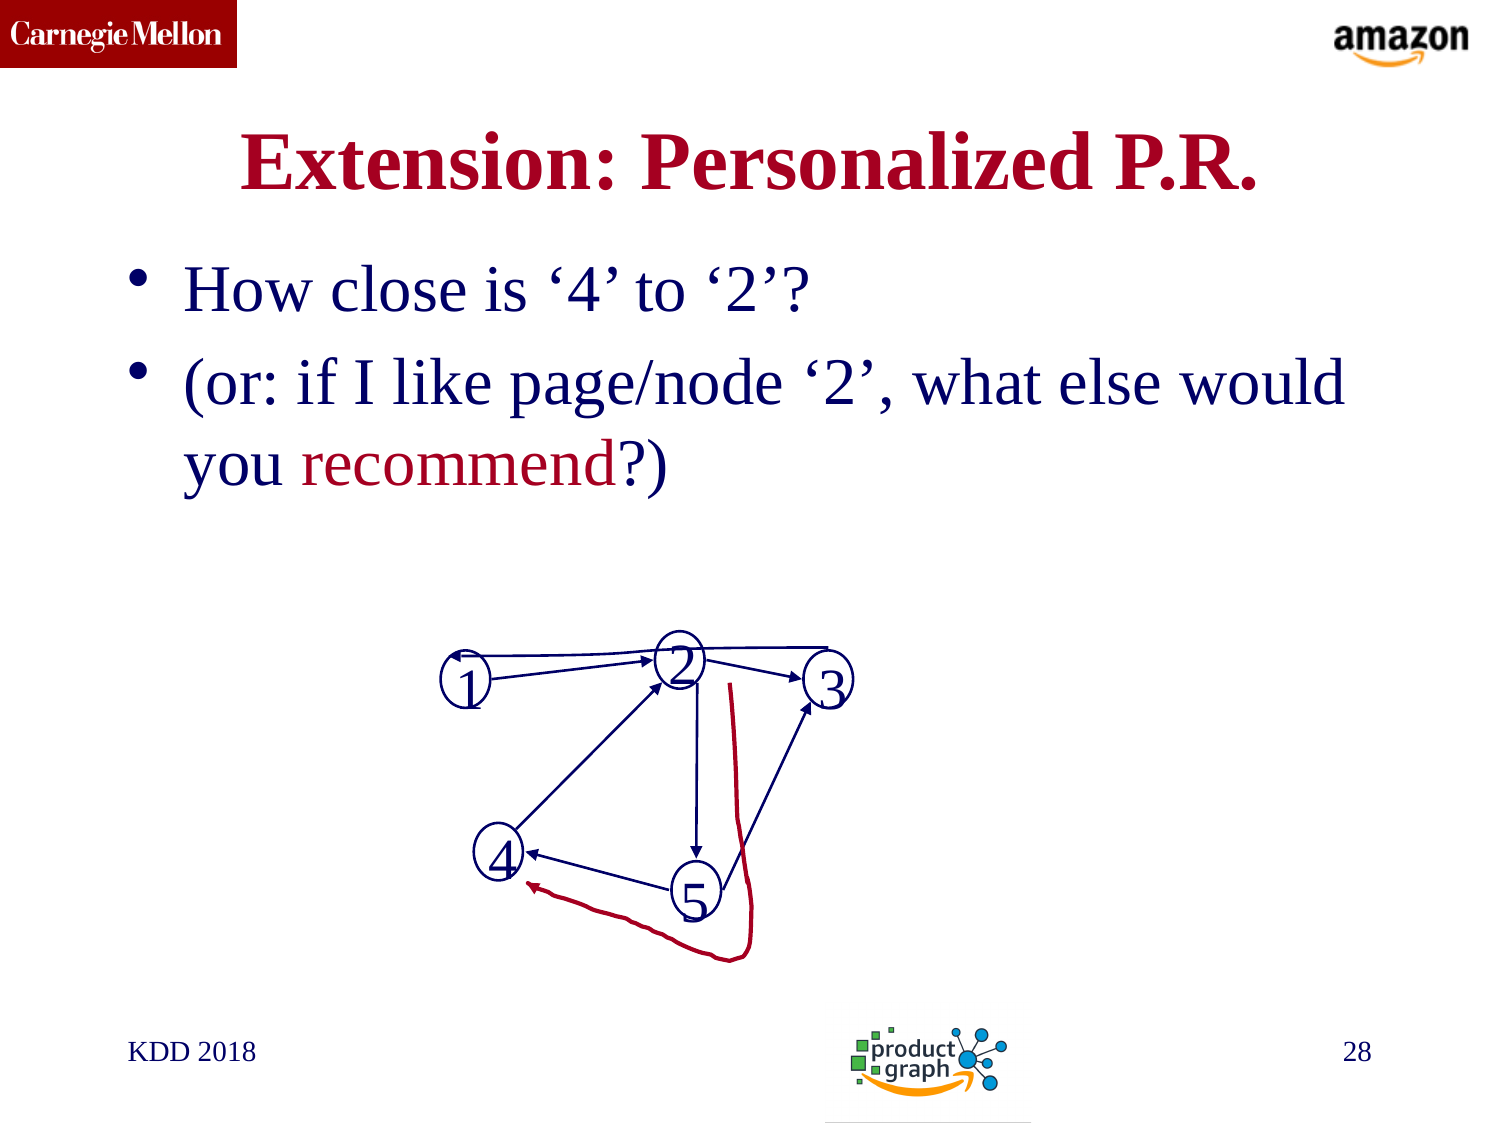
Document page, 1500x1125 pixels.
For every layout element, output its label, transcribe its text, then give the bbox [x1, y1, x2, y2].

title Extension: Personalized P.R. [112, 99, 1388, 213]
picture [0, 0, 237, 68]
picture [1322, 4, 1484, 88]
text_box [693, 950, 748, 961]
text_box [440, 618, 863, 942]
slide_number 28 [1074, 1024, 1388, 1101]
list How close is ‘4’ to ‘2’? (or: if I like page/node ‘2’, what else would you recommend?) [112, 237, 1388, 1001]
slide_number KDD 2018 [112, 1024, 426, 1101]
